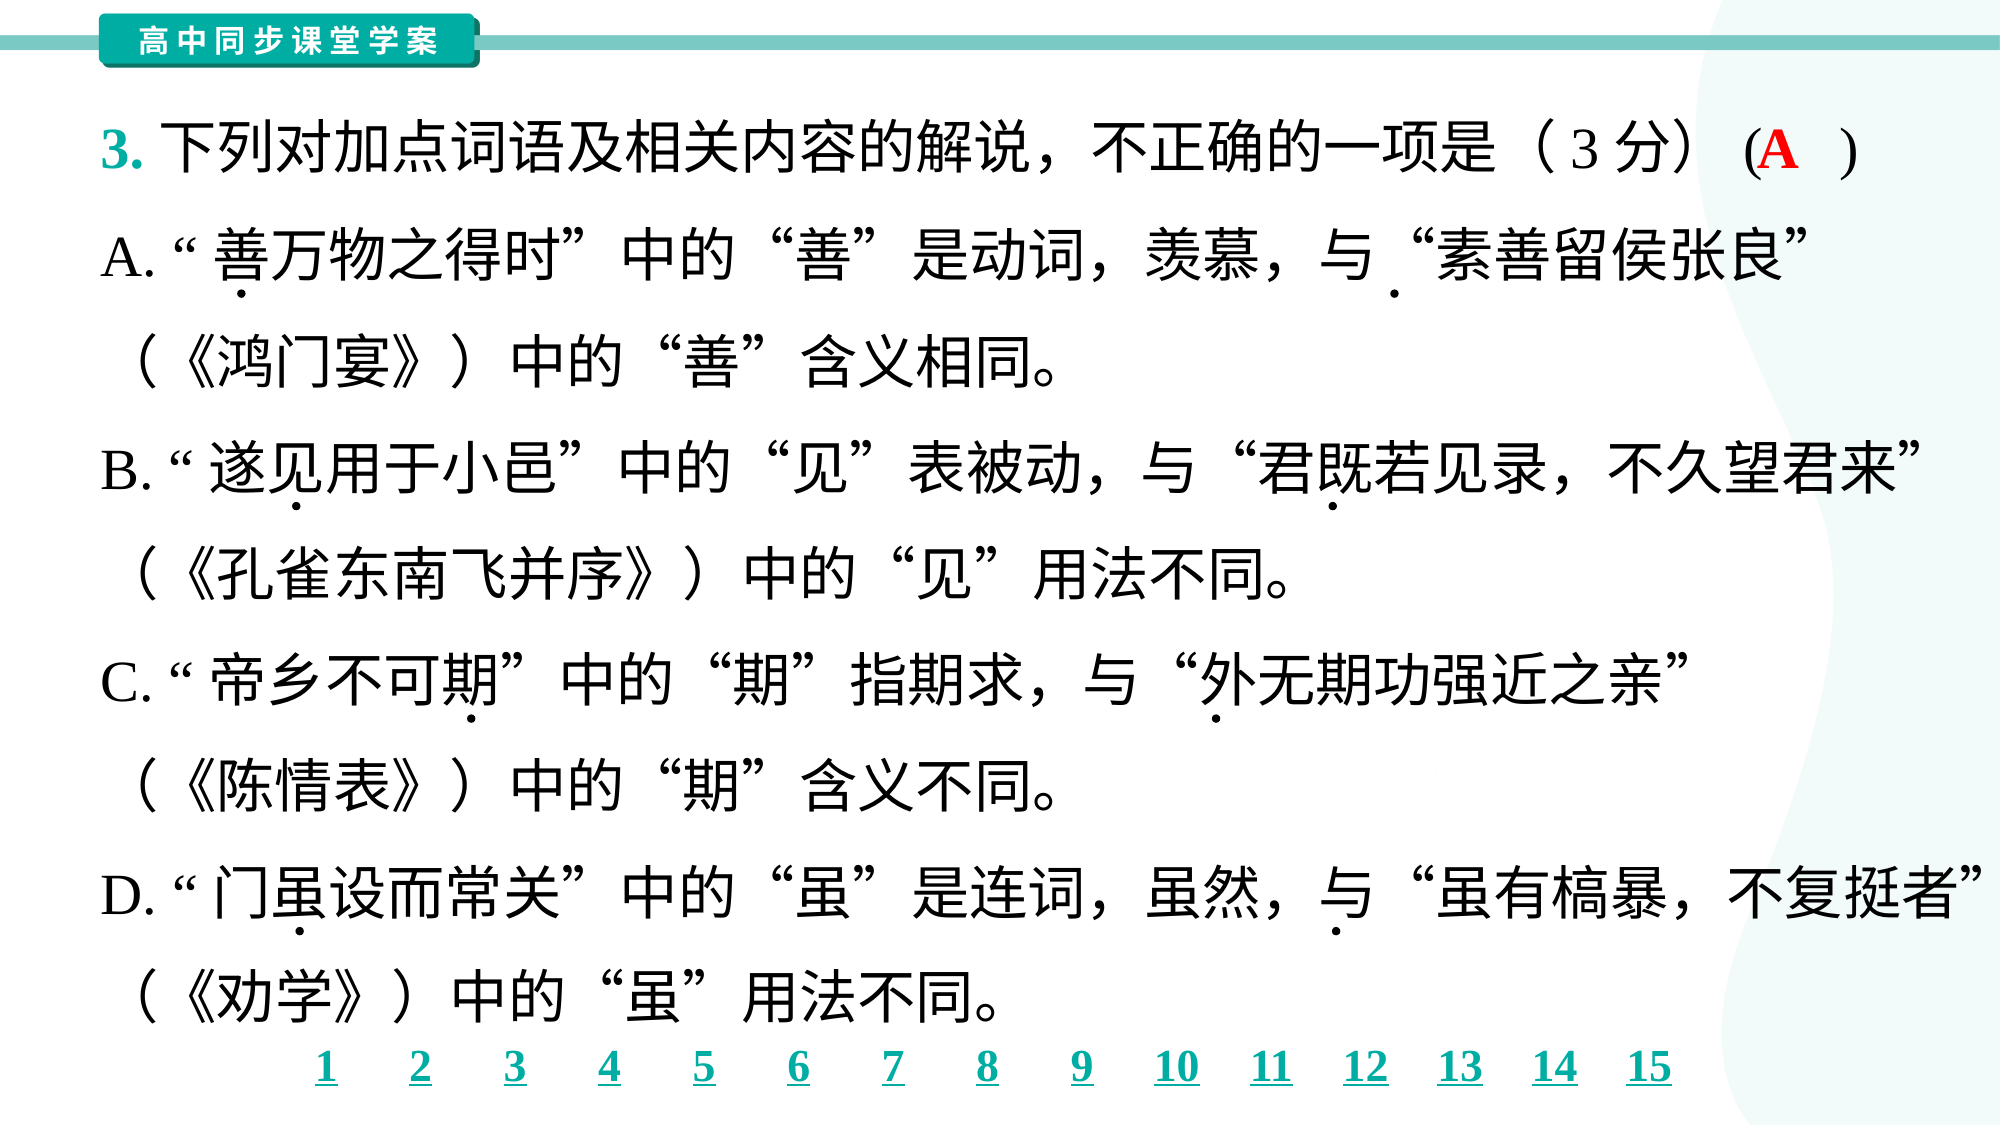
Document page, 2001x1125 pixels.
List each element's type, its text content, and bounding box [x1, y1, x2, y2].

picture [0, 0, 2000, 1125]
text_box [295, 926, 304, 936]
text_box [237, 289, 246, 298]
text_box [1211, 714, 1221, 723]
text_box [292, 501, 301, 511]
text_box A. “善万物之得时”中的“善”是动词，羡慕，与“素善留侯张良” （《鸿门宴》）中的“善”含义相同。 B. “遂见用于小邑”中的“见”表被动，与“君既若见录，不久望君来” （《孔雀东南飞并序》）中的“见”用法不同。 C. “帝乡不可期”中的“期”指期求，与“外无期功强近之亲” （《陈情表》）中的“期”含义不同。 D. “门虽设而常关”中的“虽”是连词，虽然，与“虽有槁暴，不复挺者” （《劝学》）中的“虽”用法不同。 [100, 182, 1899, 1019]
text_box [1390, 289, 1399, 298]
text_box A [1735, 75, 1821, 169]
text_box [467, 714, 476, 723]
text_box 3.下列对加点词语及相关内容的解说，不正确的一项是（3分）( ) [1821, 76, 1899, 169]
text_box 3.下列对加点词语及相关内容的解说，不正确的一项是（3分）( ) [100, 76, 1735, 169]
text_box [1328, 501, 1337, 511]
text_box [1331, 926, 1341, 936]
